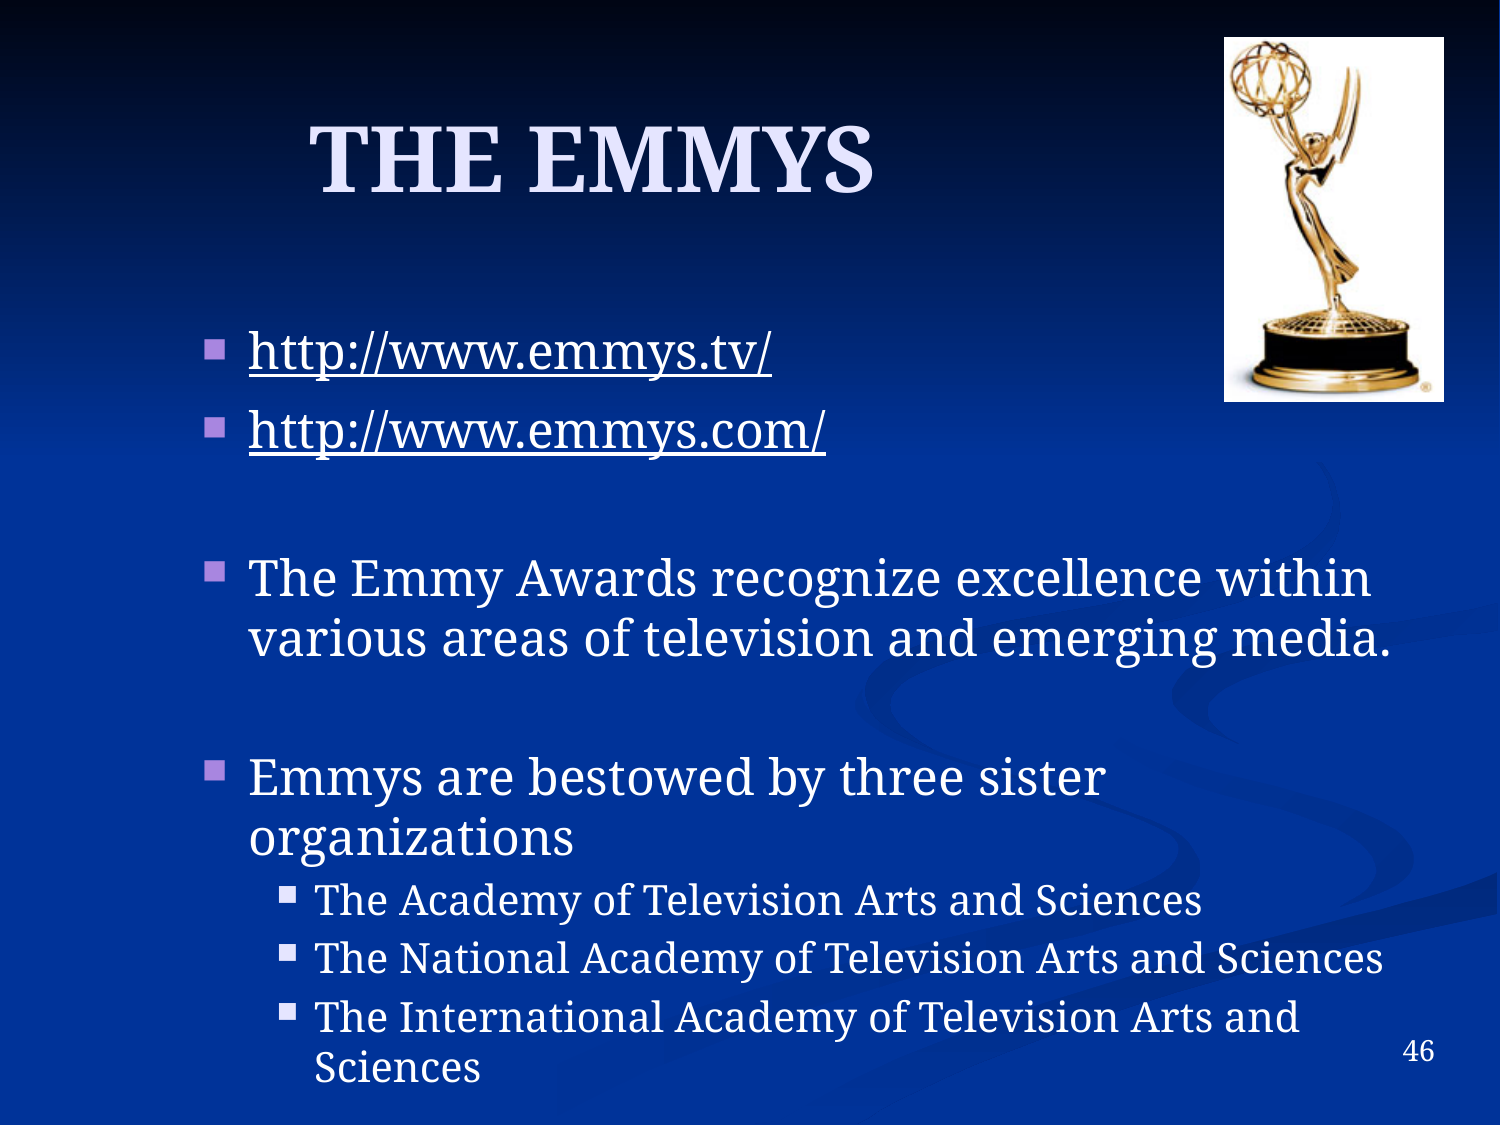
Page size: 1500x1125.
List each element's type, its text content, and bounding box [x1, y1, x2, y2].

list http://www.emmys.tv/ http://www.emmys.com/ The Emmy Awards recognize excellence within various areas of television and emerging media. Emmys are bestowed by three sister organizations The Academy of Television Arts and Sciences The National Academy of Television Arts and Sciences The International Academy of Television Arts and Sciences [111, 312, 1425, 905]
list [1224, 37, 1444, 402]
title THE EMMYS [62, 62, 1126, 251]
text_box 46 [1137, 1024, 1450, 1103]
